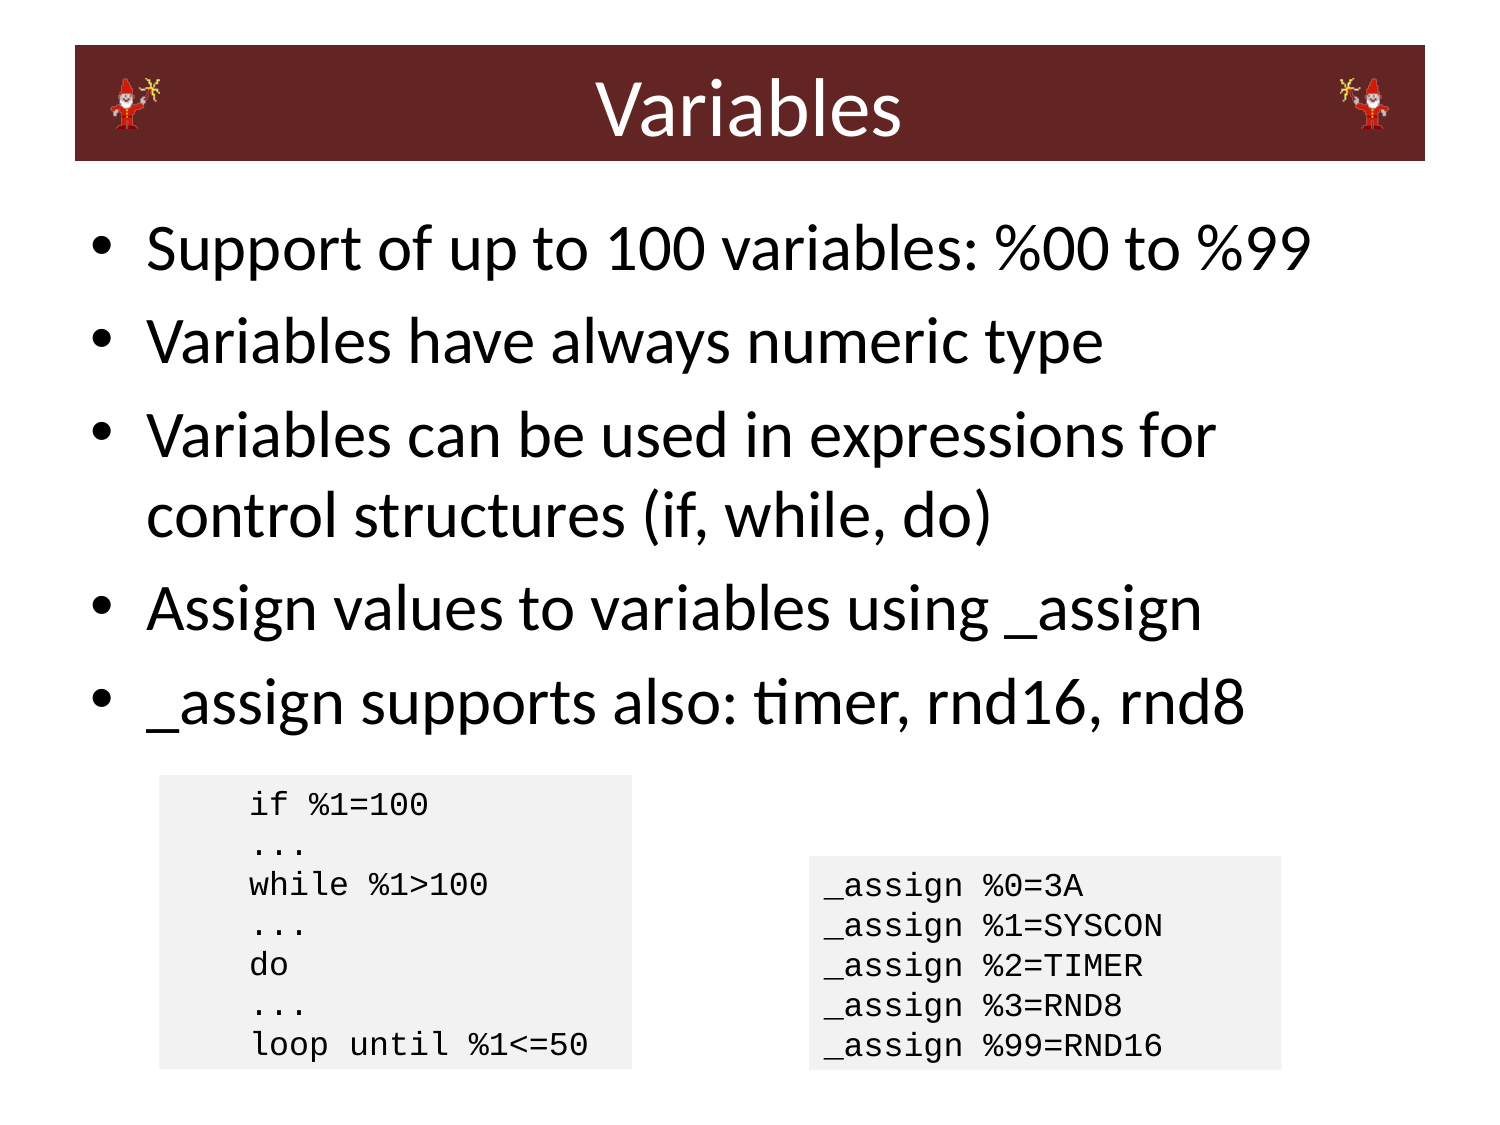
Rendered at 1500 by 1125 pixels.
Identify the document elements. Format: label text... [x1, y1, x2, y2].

list Support of up to 100 variables: %00 to %99 Variables have always numeric type Variables can be used in expressions for control structures (if, while, do) Assign values to variables using _assign _assign supports also: timer, rnd16, rnd8 [75, 196, 1425, 1005]
text_box if %1=100 ... while %1>100 ... do ... loop until %1<=50 [159, 775, 632, 1070]
title Variables [75, 45, 1425, 161]
picture [1340, 77, 1391, 129]
picture [109, 77, 160, 129]
text_box _assign %0=3A _assign %1=SYSCON _assign %2=TIMER _assign %3=RND8 _assign %99=RND16 [809, 855, 1282, 1071]
